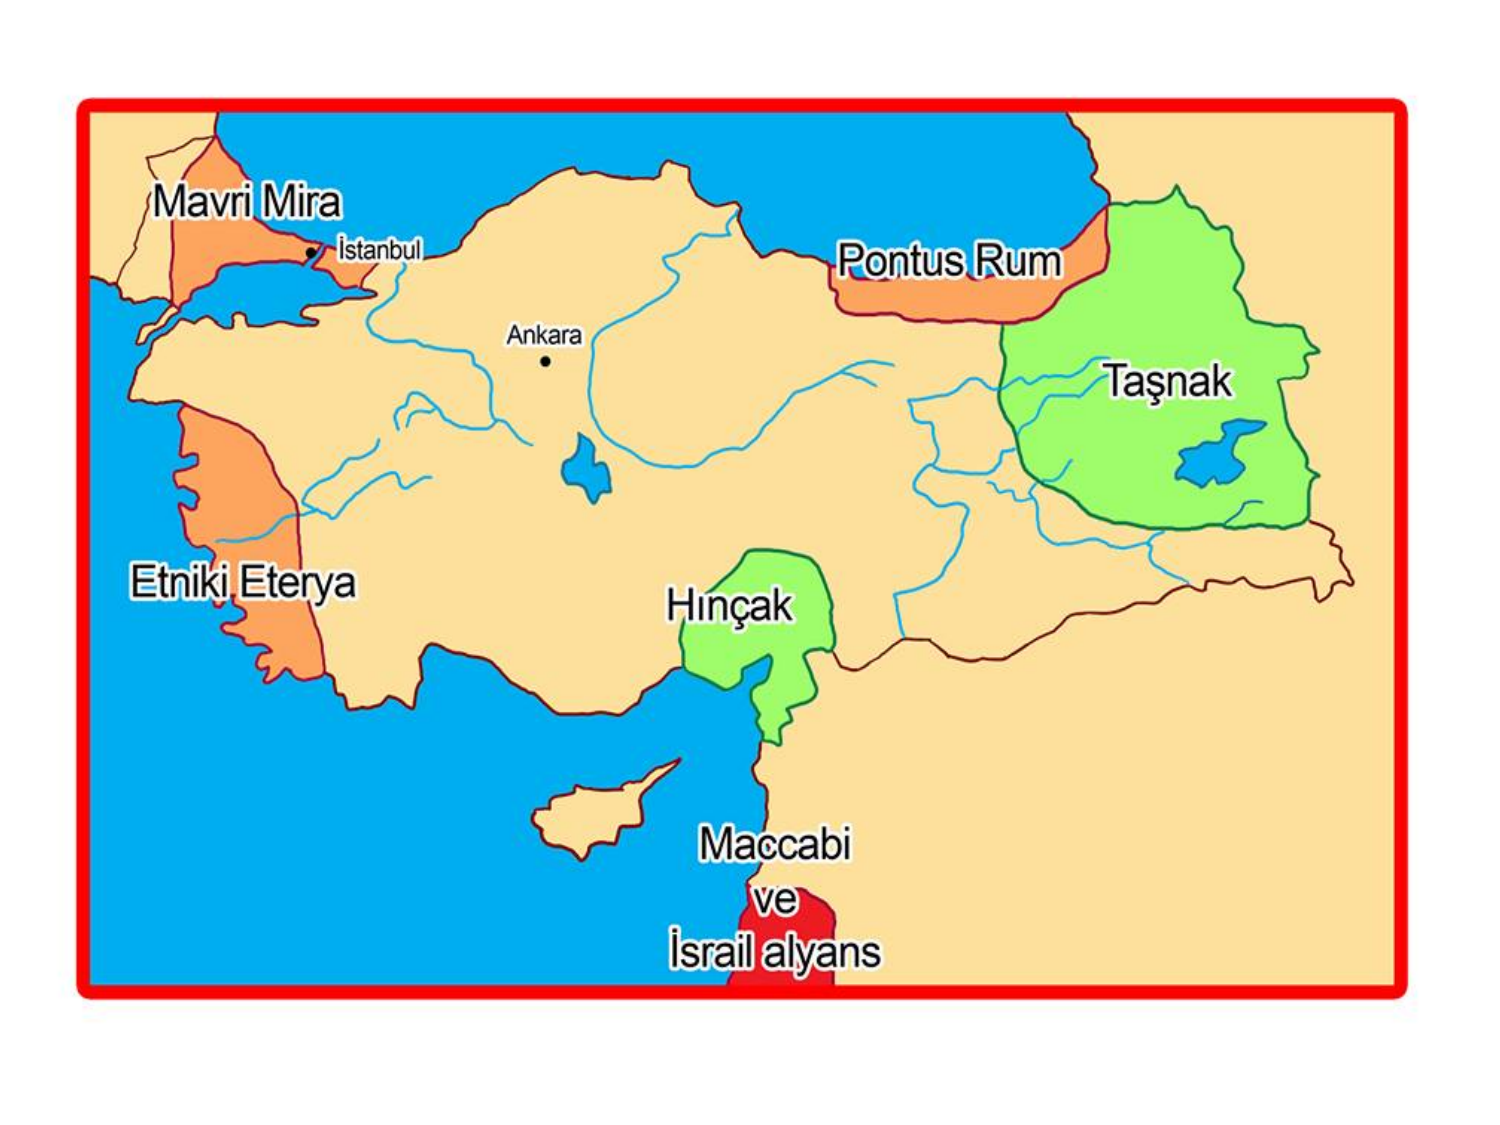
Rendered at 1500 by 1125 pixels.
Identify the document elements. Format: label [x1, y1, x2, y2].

picture [34, 46, 1466, 1055]
